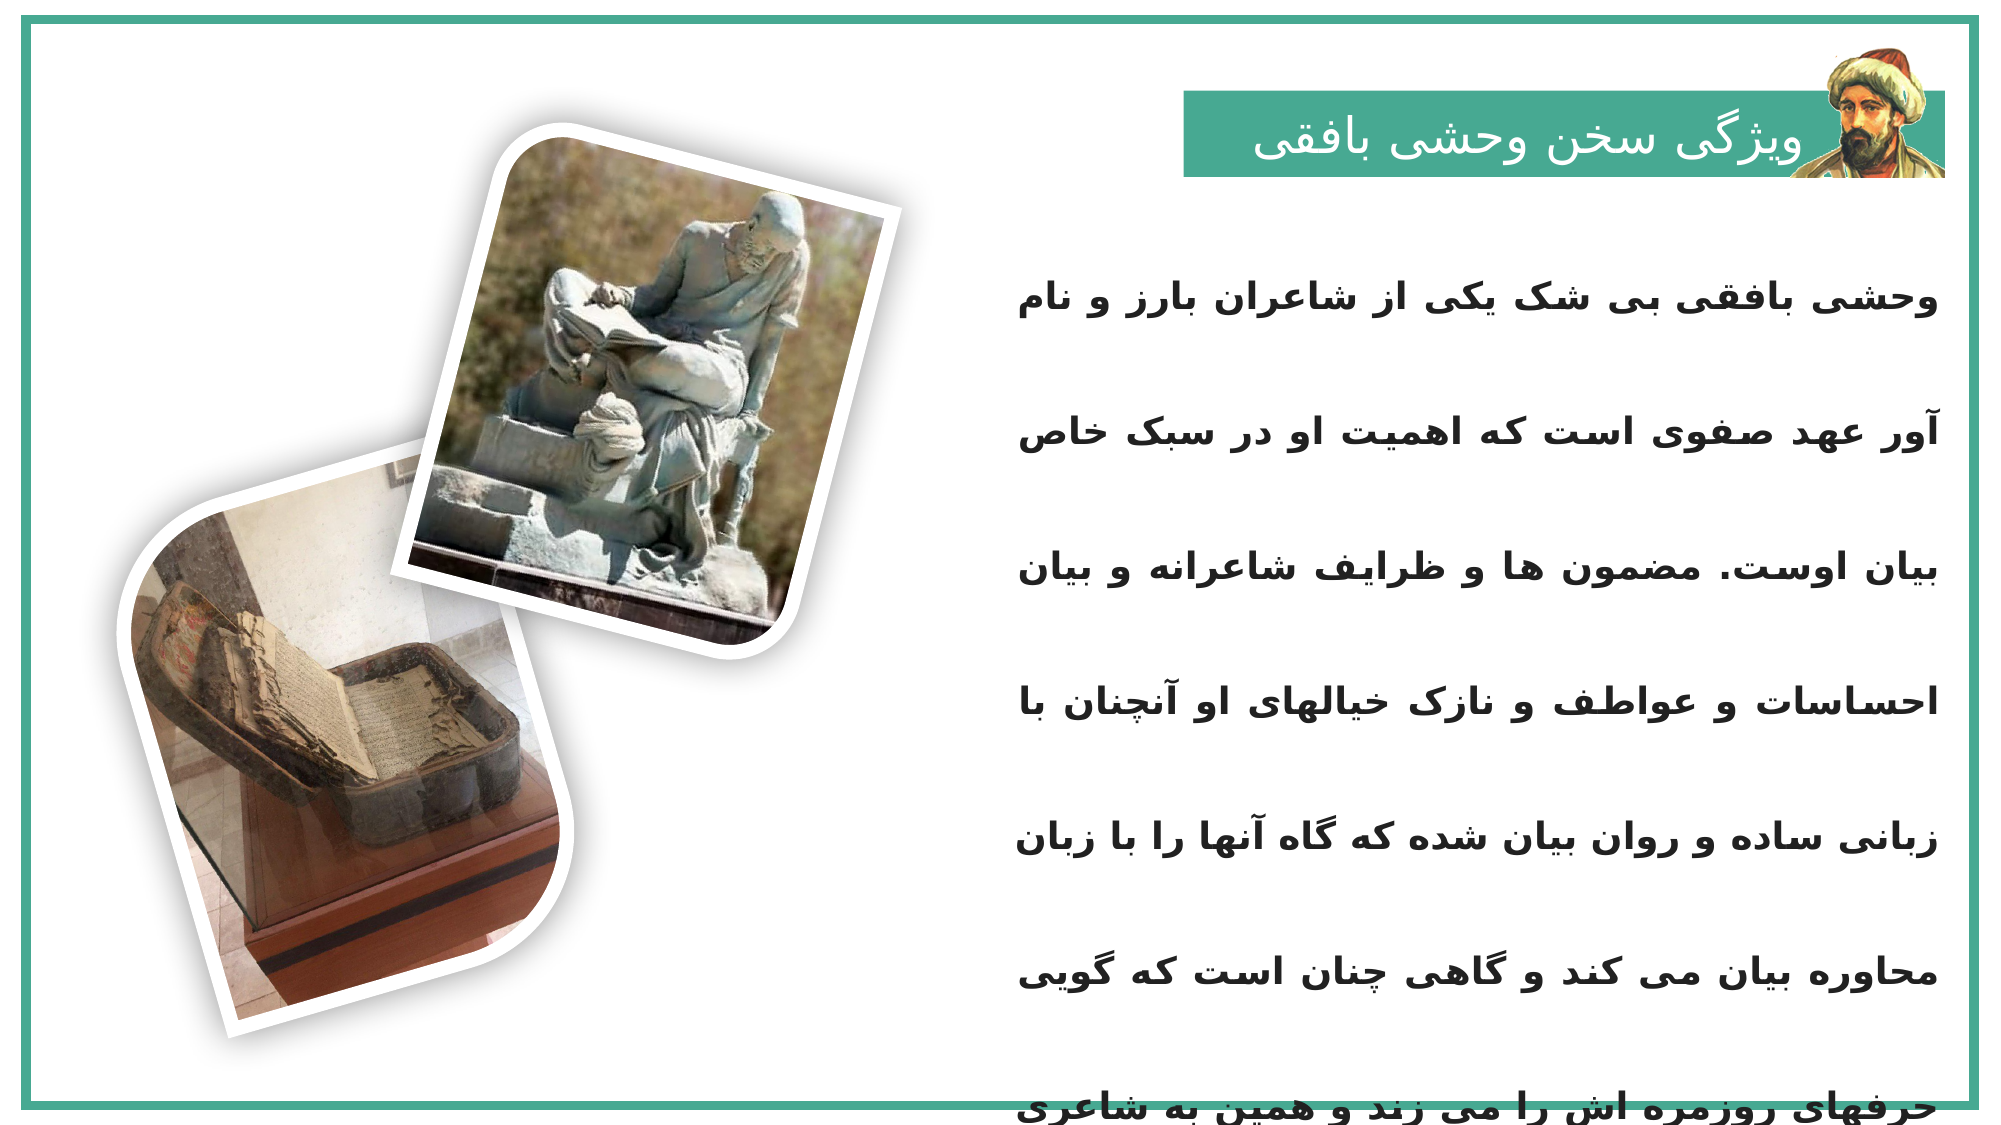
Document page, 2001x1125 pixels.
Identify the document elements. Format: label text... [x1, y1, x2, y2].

picture [1784, 7, 1945, 175]
text_box وحشی بافقی بی شک یکی از شاعران بارز و نام آور عهد صفوی است که اهمیت او در سبک خاص بیان اوست. مضمون ها و ظرایف شاعرانه و بیان احساسات و عواطف و نازک خیالهای او آنچنان با زبانی ساده و روان بیان شده که گاه آنها را با زبان محاوره بیان می کند و گاهی چنان است که گویی حرفهای روزمره اش را می زند و همین به شاعری او ارزش و اعتبار فراوان می دهد. [999, 175, 1955, 1125]
text_box ویژگی سخن وحشی بافقی [1228, 96, 1829, 171]
picture [132, 138, 882, 1019]
